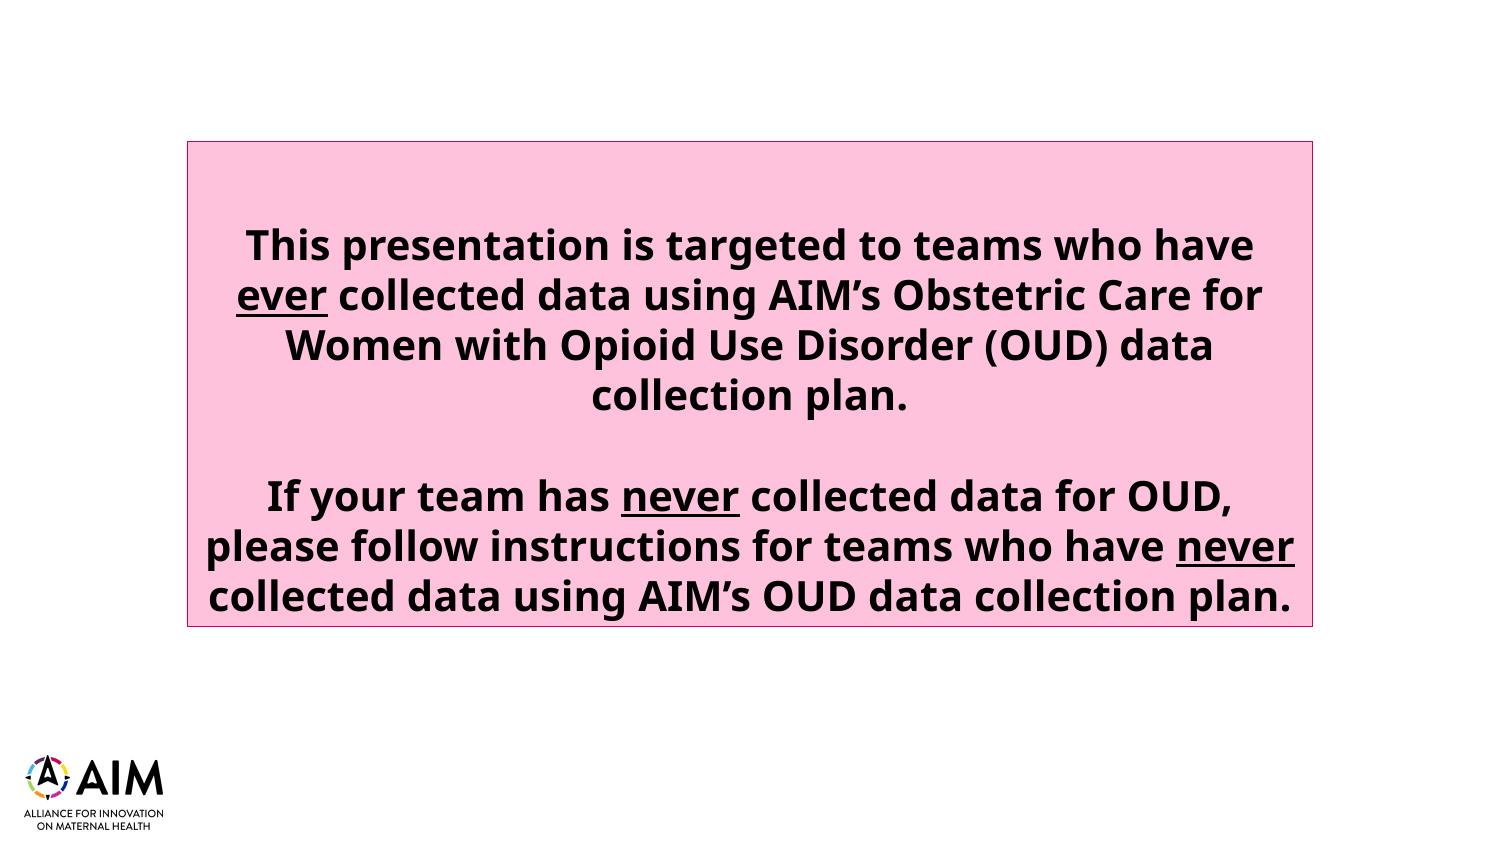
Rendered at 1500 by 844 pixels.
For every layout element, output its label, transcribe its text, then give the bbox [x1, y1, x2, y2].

text_box This presentation is targeted to teams who have ever collected data using AIM’s Obstetric Care for Women with Opioid Use Disorder (OUD) data collection plan. If your team has never collected data for OUD, please follow instructions for teams who have never collected data using AIM’s OUD data collection plan. [187, 141, 1313, 627]
picture [24, 755, 163, 830]
